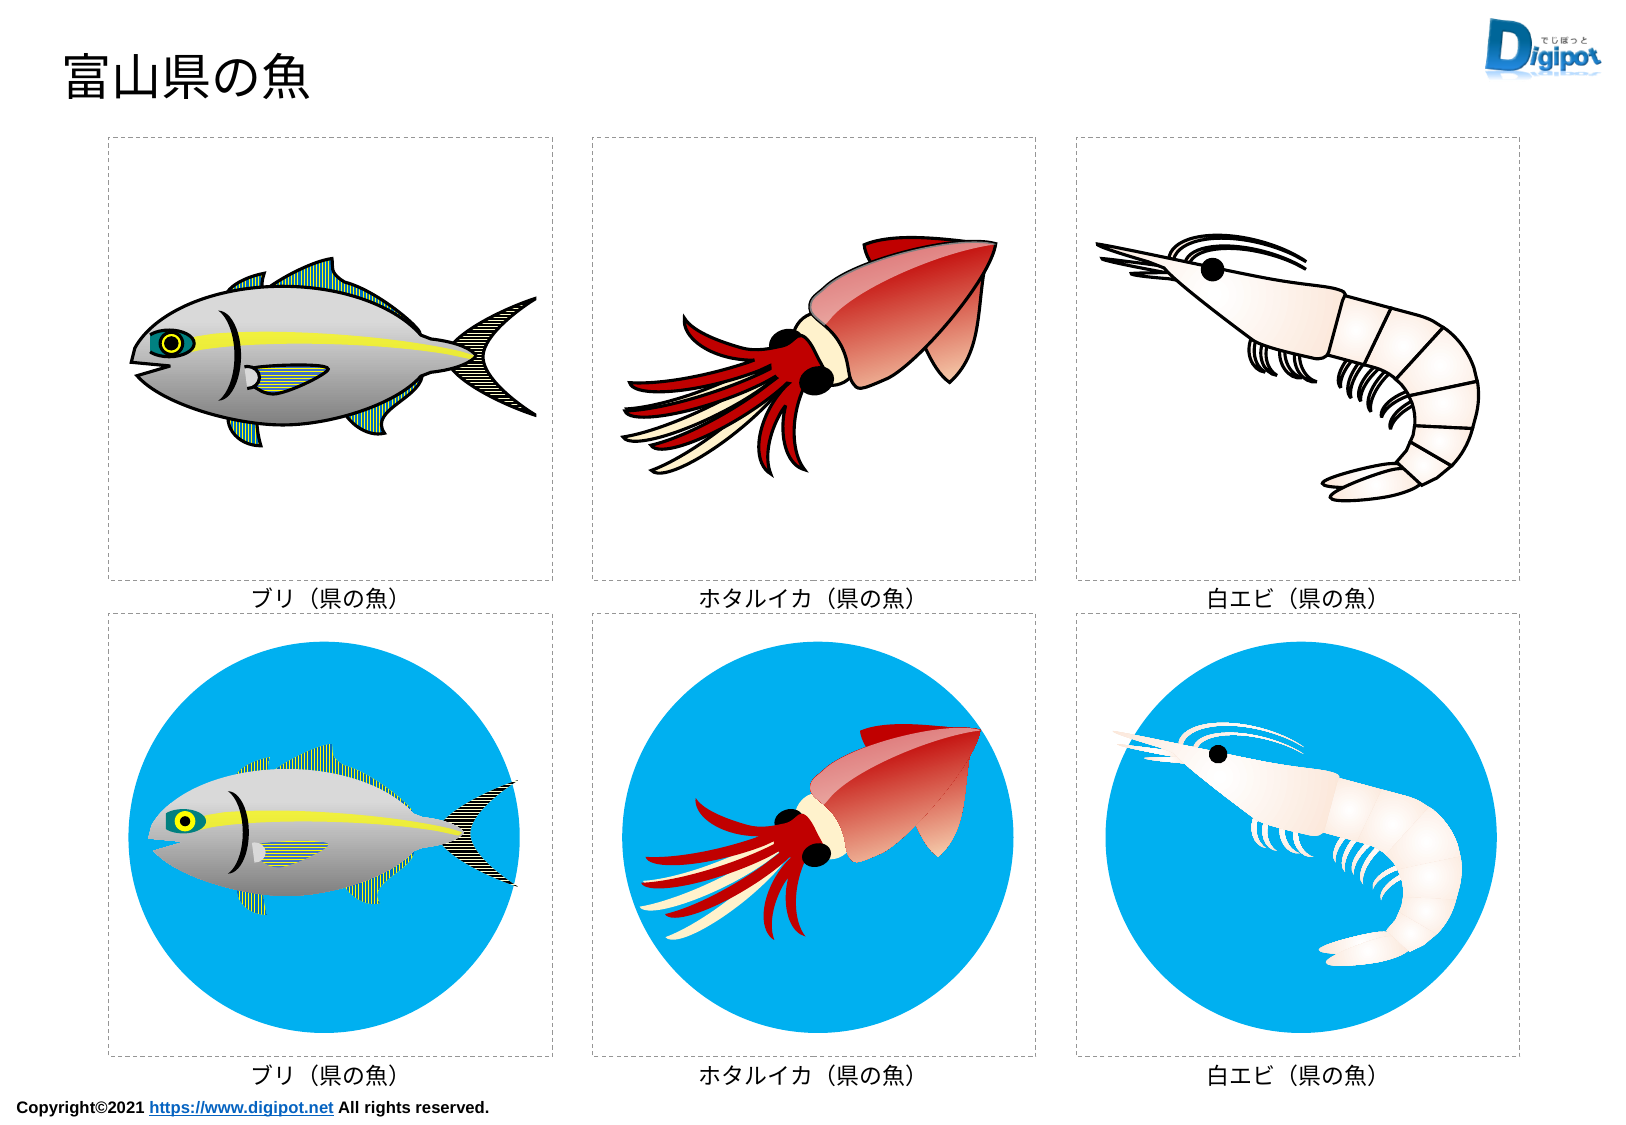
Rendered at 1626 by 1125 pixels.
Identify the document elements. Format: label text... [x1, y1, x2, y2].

text_box 白エビ（県の魚） [1071, 1054, 1525, 1097]
text_box ブリ（県の魚） [104, 577, 558, 620]
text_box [1073, 250, 1484, 469]
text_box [1090, 641, 1497, 1033]
text_box ブリ（県の魚） [104, 1054, 558, 1097]
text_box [622, 641, 1014, 1033]
text_box ホタルイカ（県の魚） [587, 1054, 1041, 1097]
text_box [128, 641, 520, 1033]
picture [1485, 18, 1602, 82]
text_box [131, 258, 535, 446]
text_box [618, 207, 1013, 491]
text_box 白エビ（県の魚） [1071, 577, 1525, 620]
text_box ホタルイカ（県の魚） [587, 577, 1041, 620]
text_box 富山県の魚 [46, 38, 327, 113]
